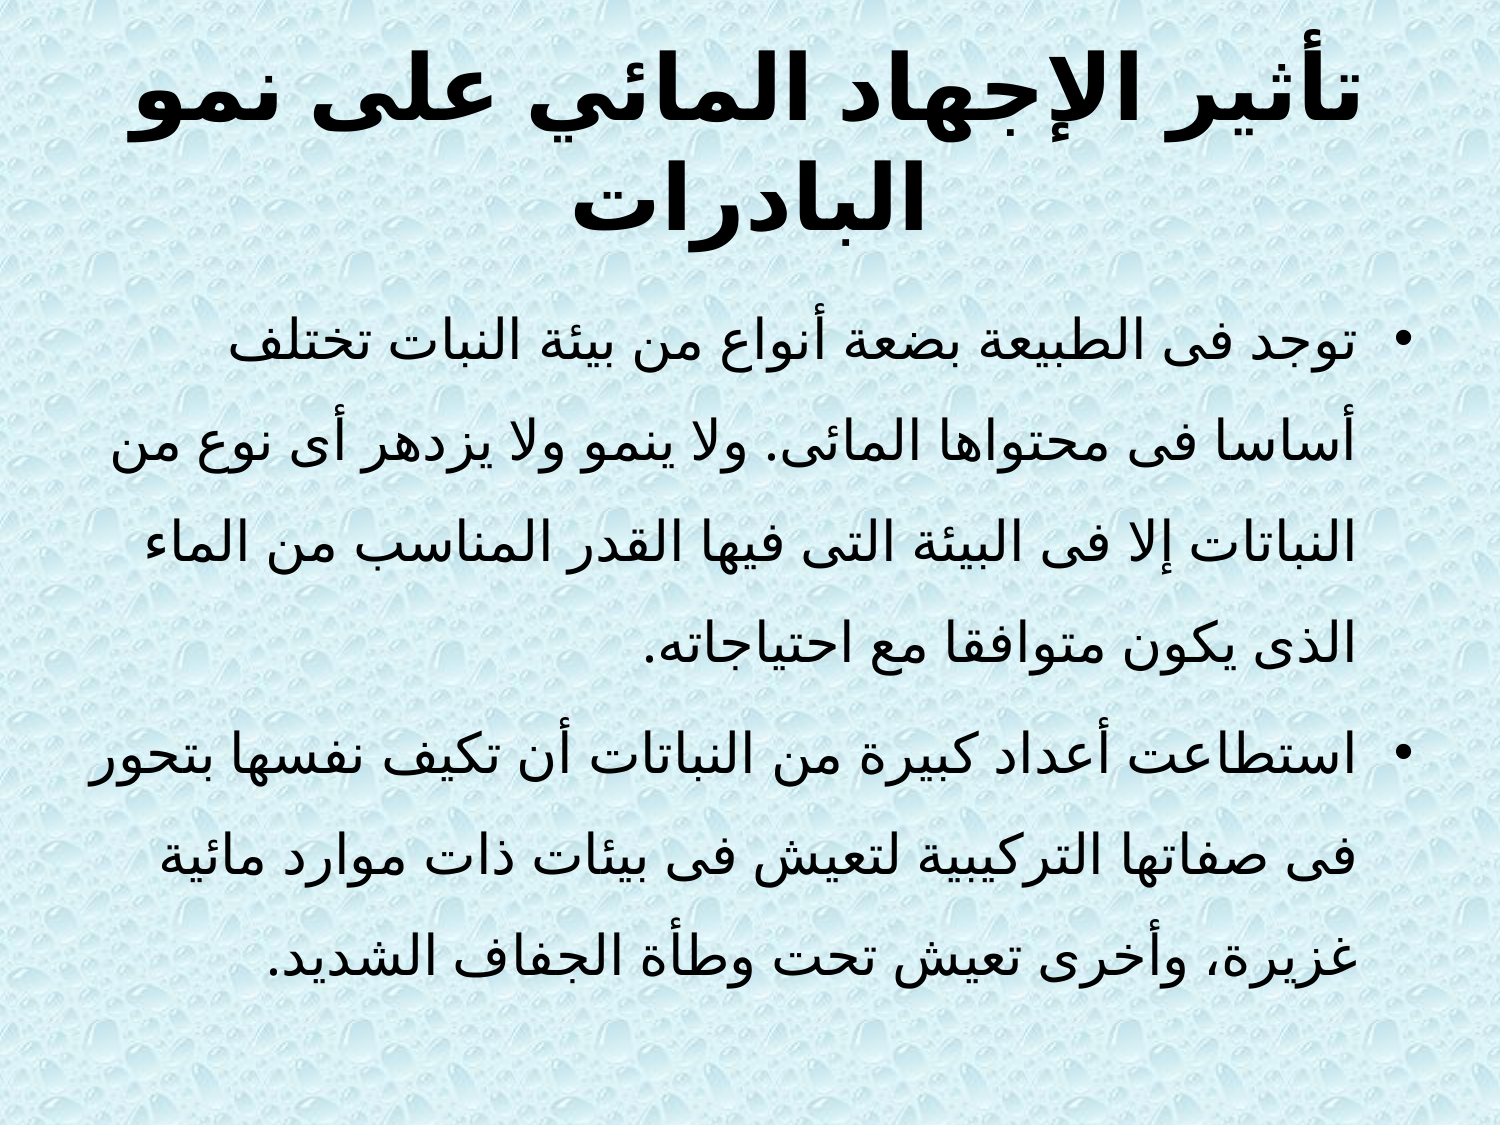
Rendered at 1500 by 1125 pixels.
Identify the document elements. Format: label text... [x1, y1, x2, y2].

list توجد فى الطبيعة بضعة أنواع من بيئة النبات تختلف أساسا فى محتواها المائى. ولا ينمو ولا يزدهر أى نوع من النباتات إلا فى البيئة التى فيها القدر المناسب من الماء الذى يكون متوافقا مع احتياجاته. استطاعت أعداد كبيرة من النباتات أن تكيف نفسها بتحور فى صفاتها التركيبية لتعيش فى بيئات ذات موارد مائية غزيرة، وأخرى تعيش تحت وطأة الجفاف الشديد. [75, 262, 1425, 1005]
title تأثير الإجهاد المائي على نمو البادرات [75, 45, 1425, 233]
